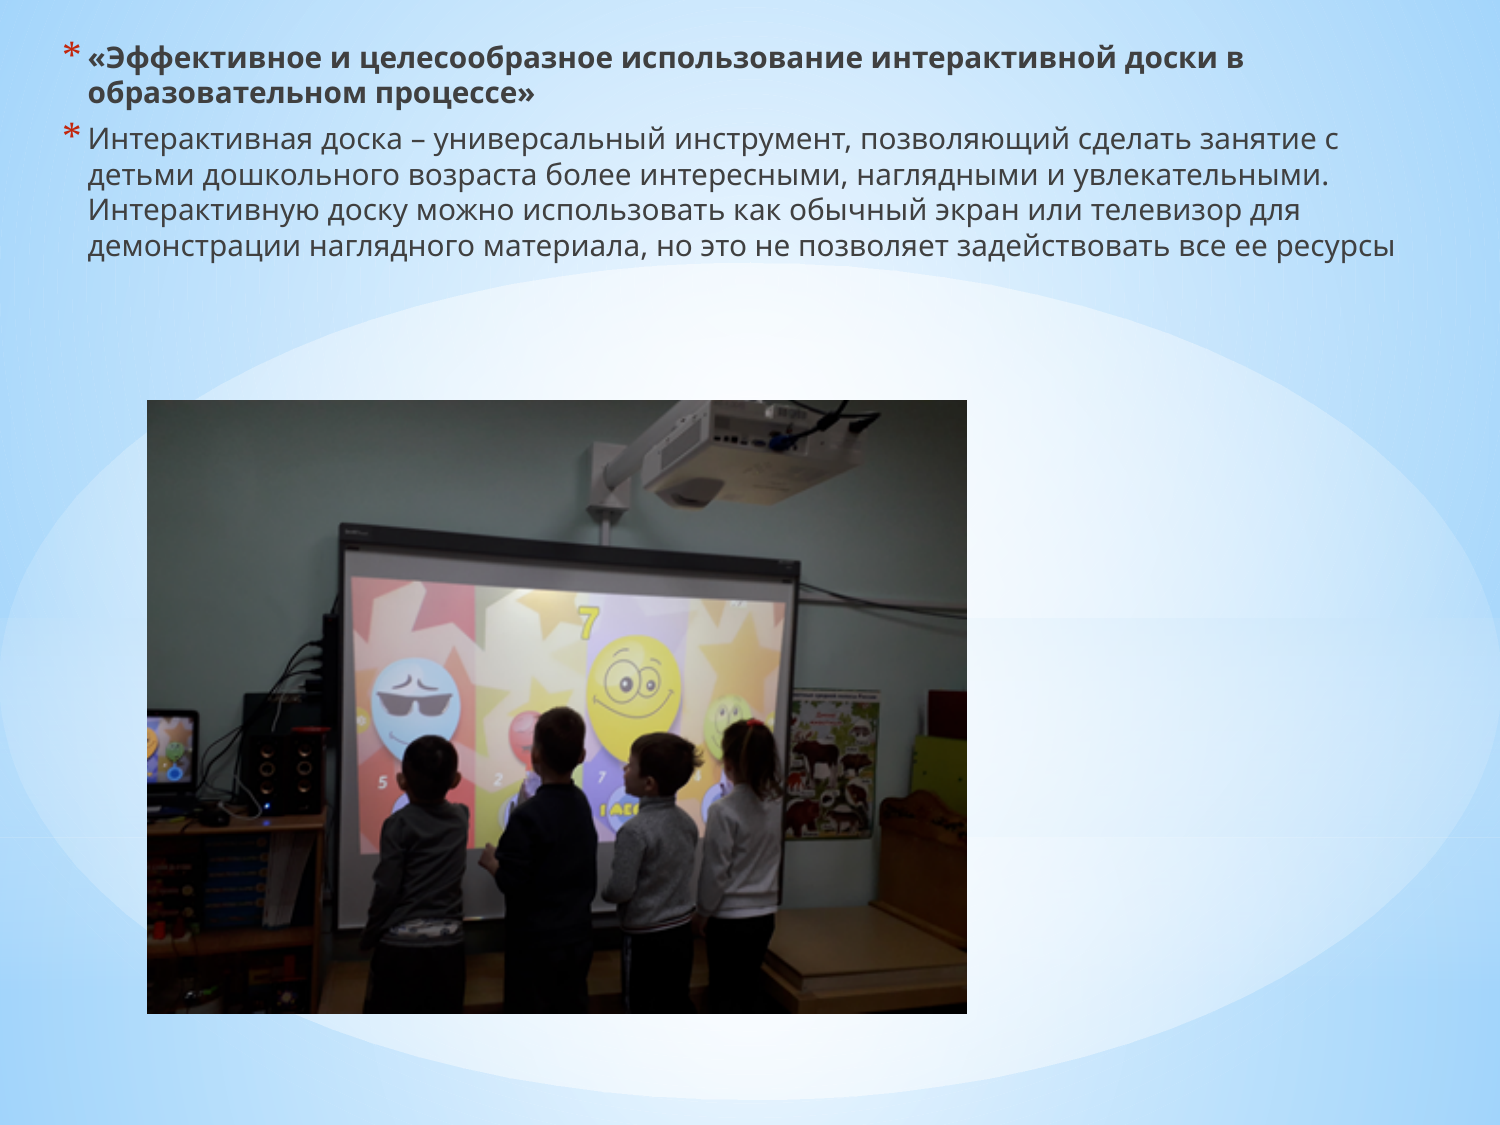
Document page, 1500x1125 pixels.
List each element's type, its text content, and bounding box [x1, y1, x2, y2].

picture [147, 400, 967, 1014]
list «Эффективное и целесообразное использование интерактивной доски в образовательном процессе» Интерактивная доска – универсальный инструмент, позволяющий сделать занятие с детьми дошкольного возраста более интересными, наглядными и увлекательными. Интерактивную доску можно использовать как обычный экран или телевизор для демонстрации наглядного материала, но это не позволяет задействовать все ее ресурсы [41, 30, 1424, 303]
